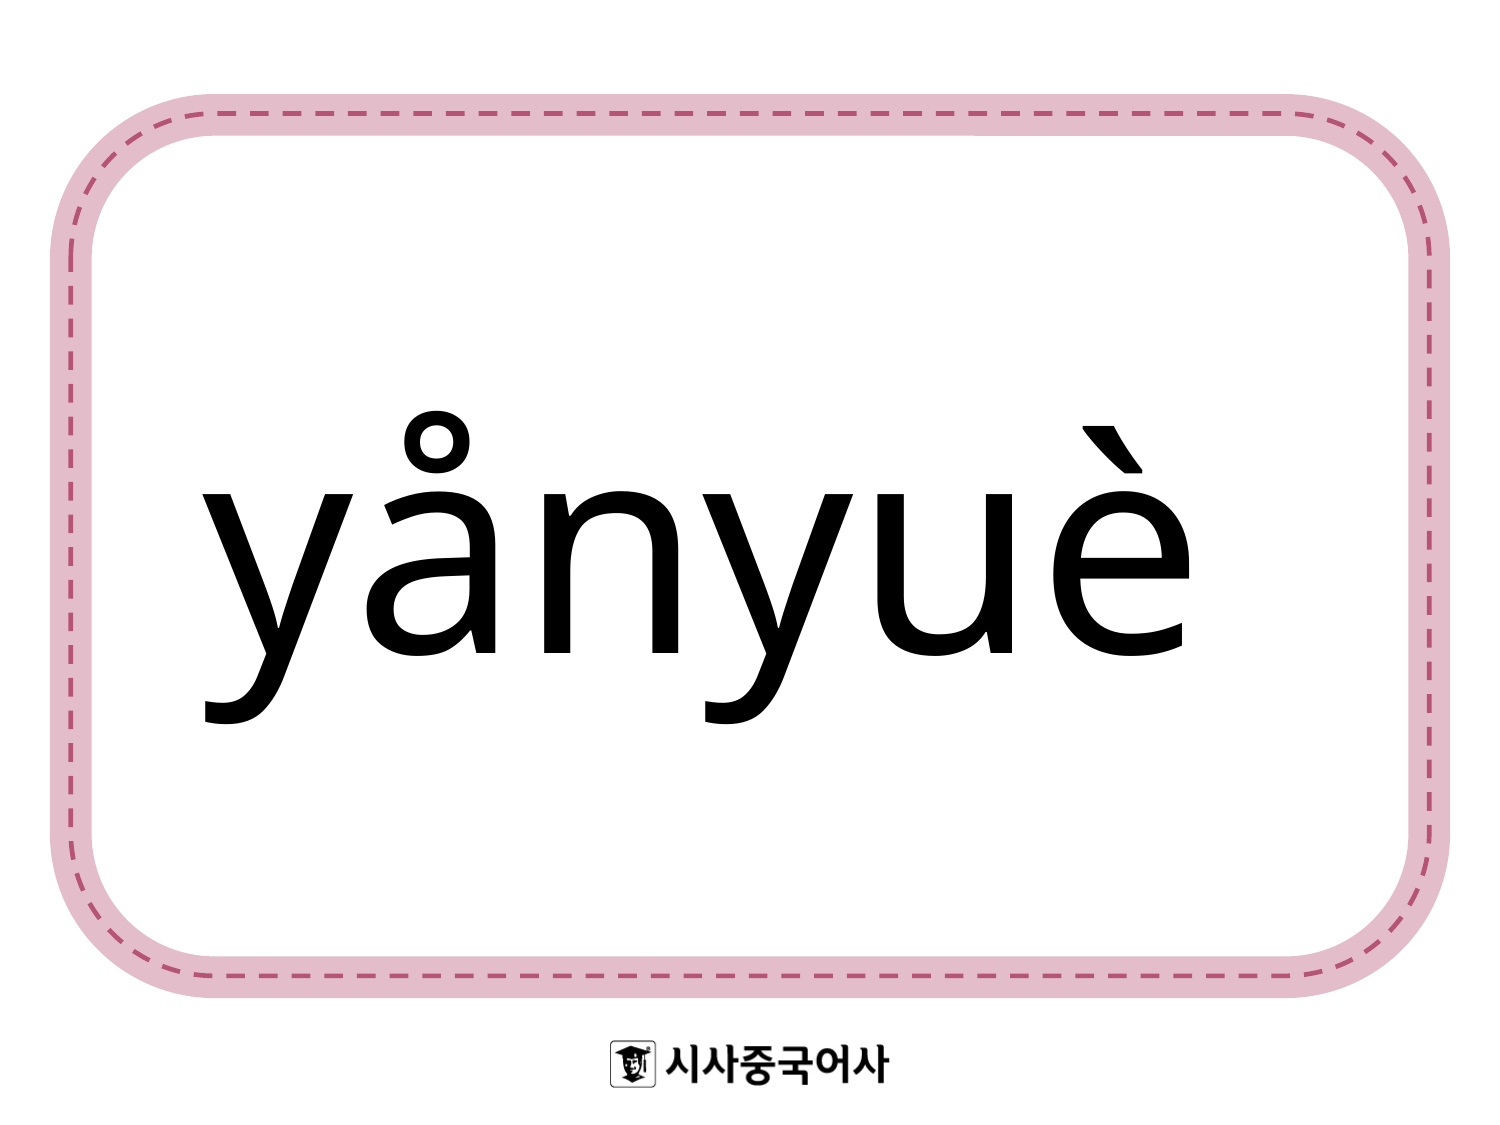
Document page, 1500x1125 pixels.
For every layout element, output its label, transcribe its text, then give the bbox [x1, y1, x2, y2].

picture [602, 1034, 898, 1094]
text_box yånyuè [167, 112, 1376, 776]
